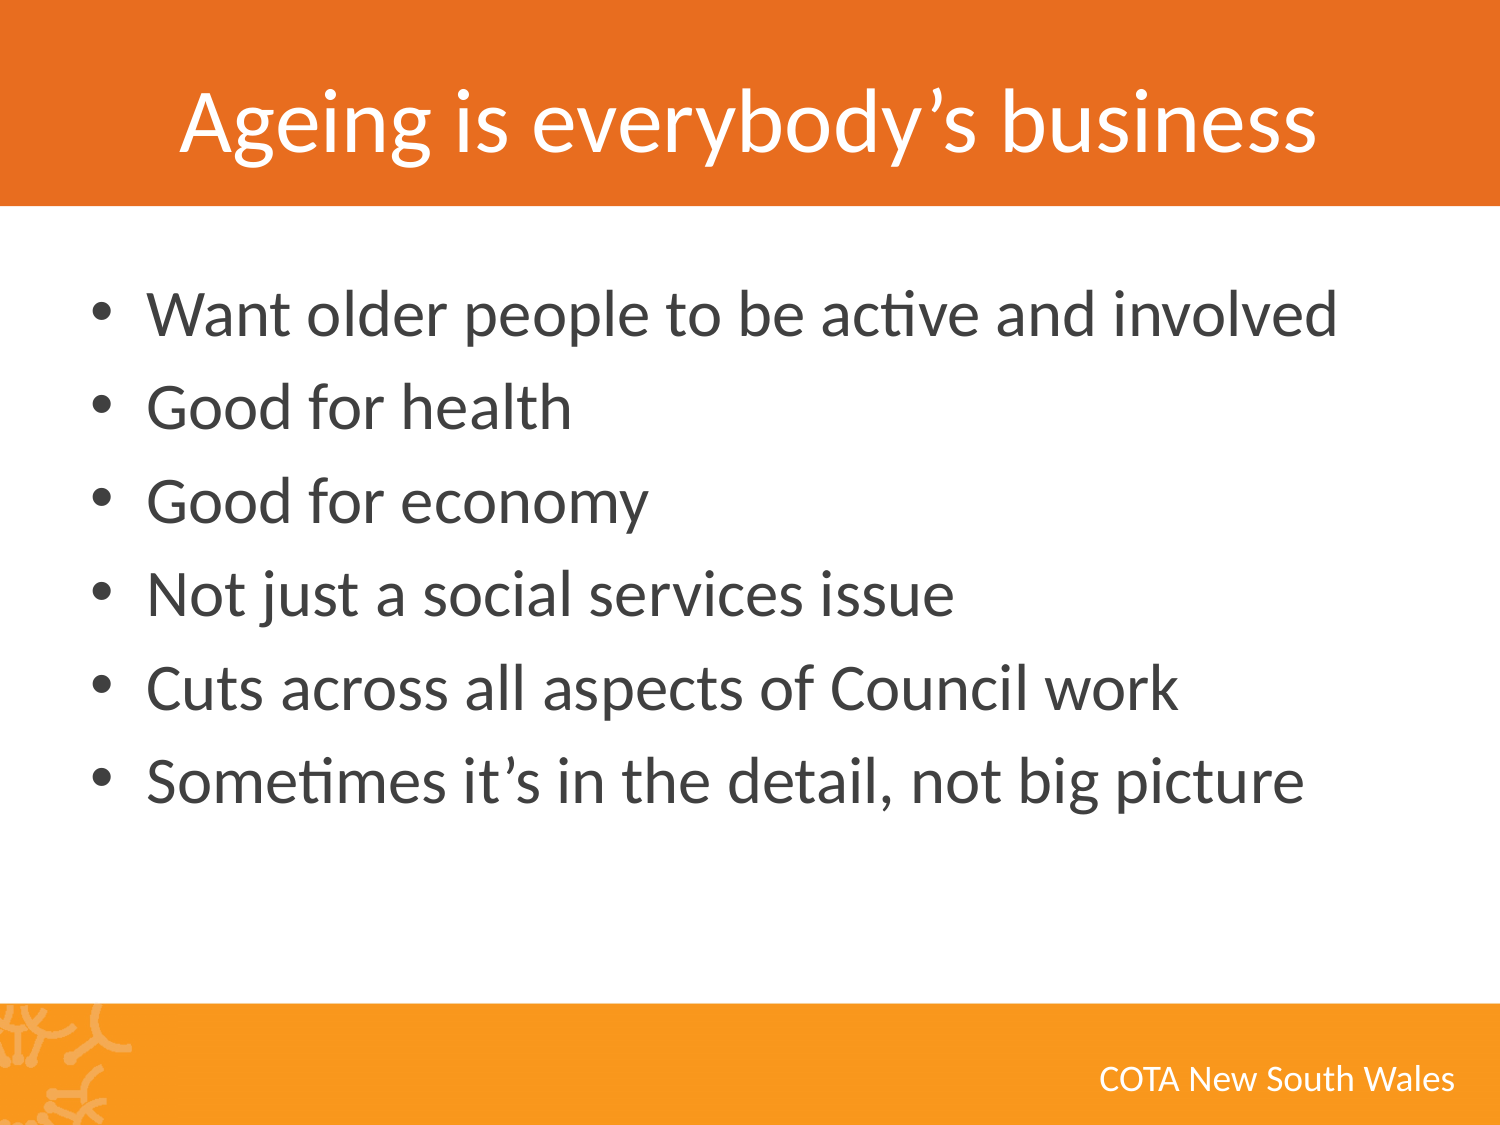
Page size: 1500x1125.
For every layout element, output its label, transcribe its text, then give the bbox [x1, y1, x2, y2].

title Ageing is everybody’s business [0, 0, 1500, 233]
list Want older people to be active and involved Good for health Good for economy Not just a social services issue Cuts across all aspects of Council work Sometimes it’s in the detail, not big picture [75, 262, 1425, 997]
picture [0, 1002, 1500, 1125]
